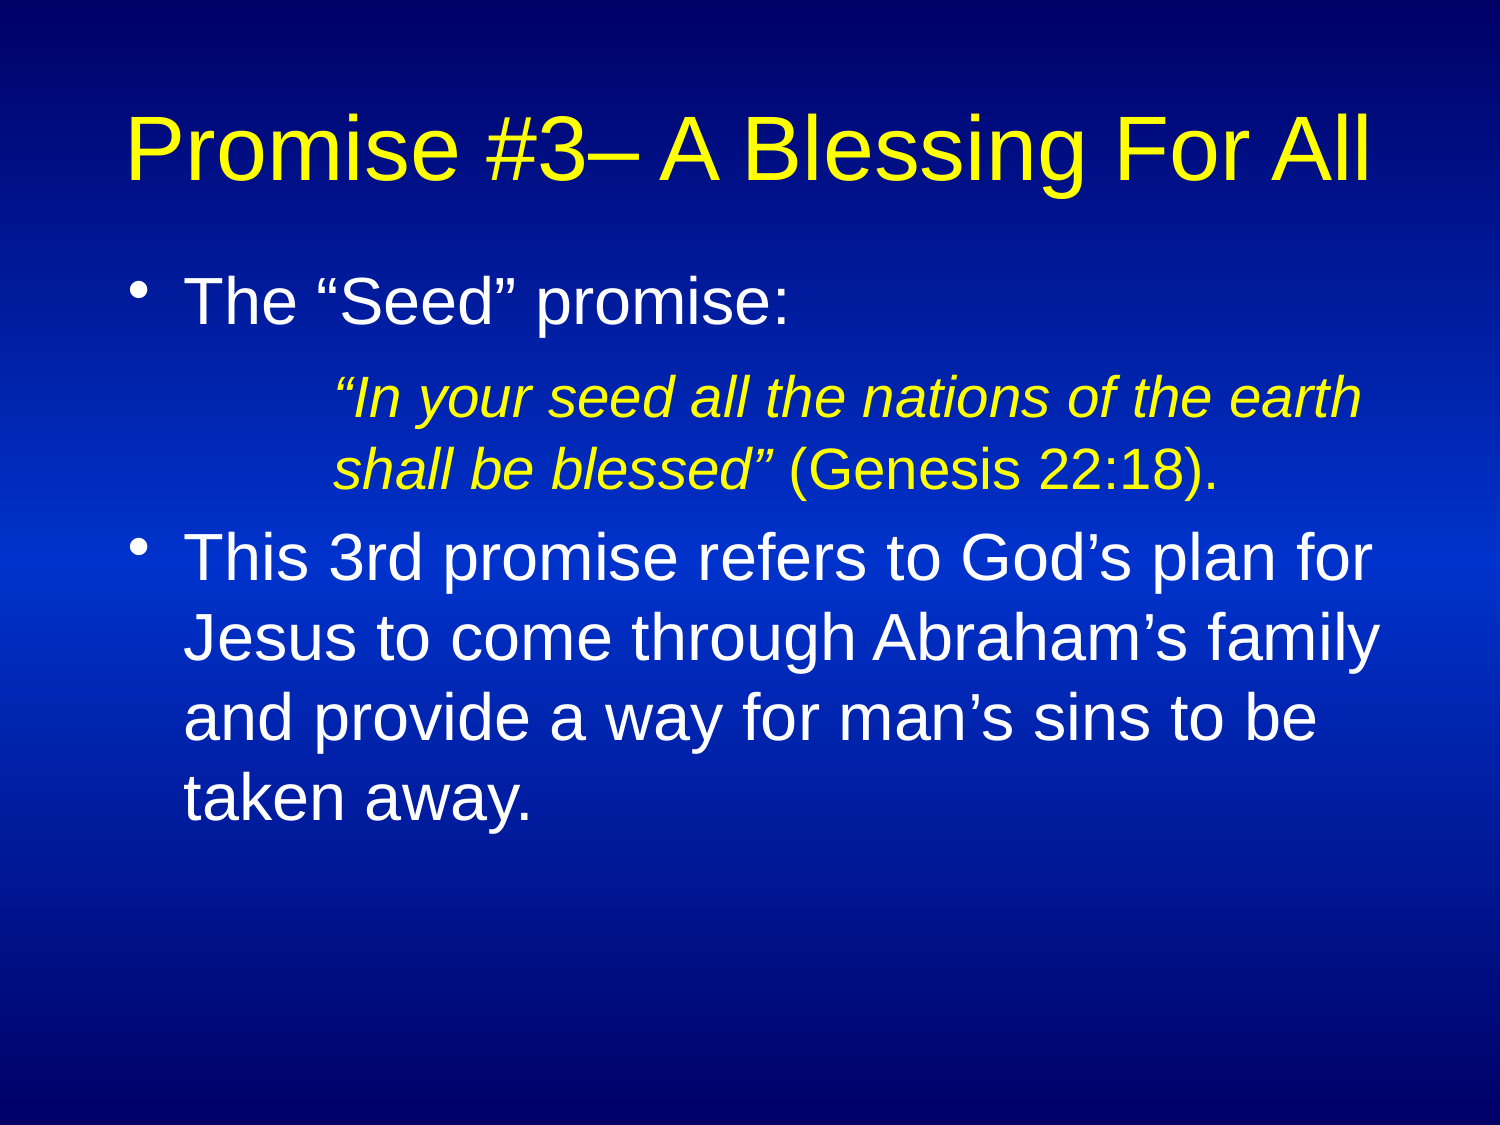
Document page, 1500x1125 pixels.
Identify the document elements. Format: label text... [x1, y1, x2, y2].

title Promise #3– A Blessing For All [37, 50, 1463, 238]
list The “Seed” promise: “In your seed all the nations of the earth shall be blessed” (Genesis 22:18). This 3rd promise refers to God’s plan for Jesus to come through Abraham’s family and provide a way for man’s sins to be taken away. [112, 249, 1450, 1088]
